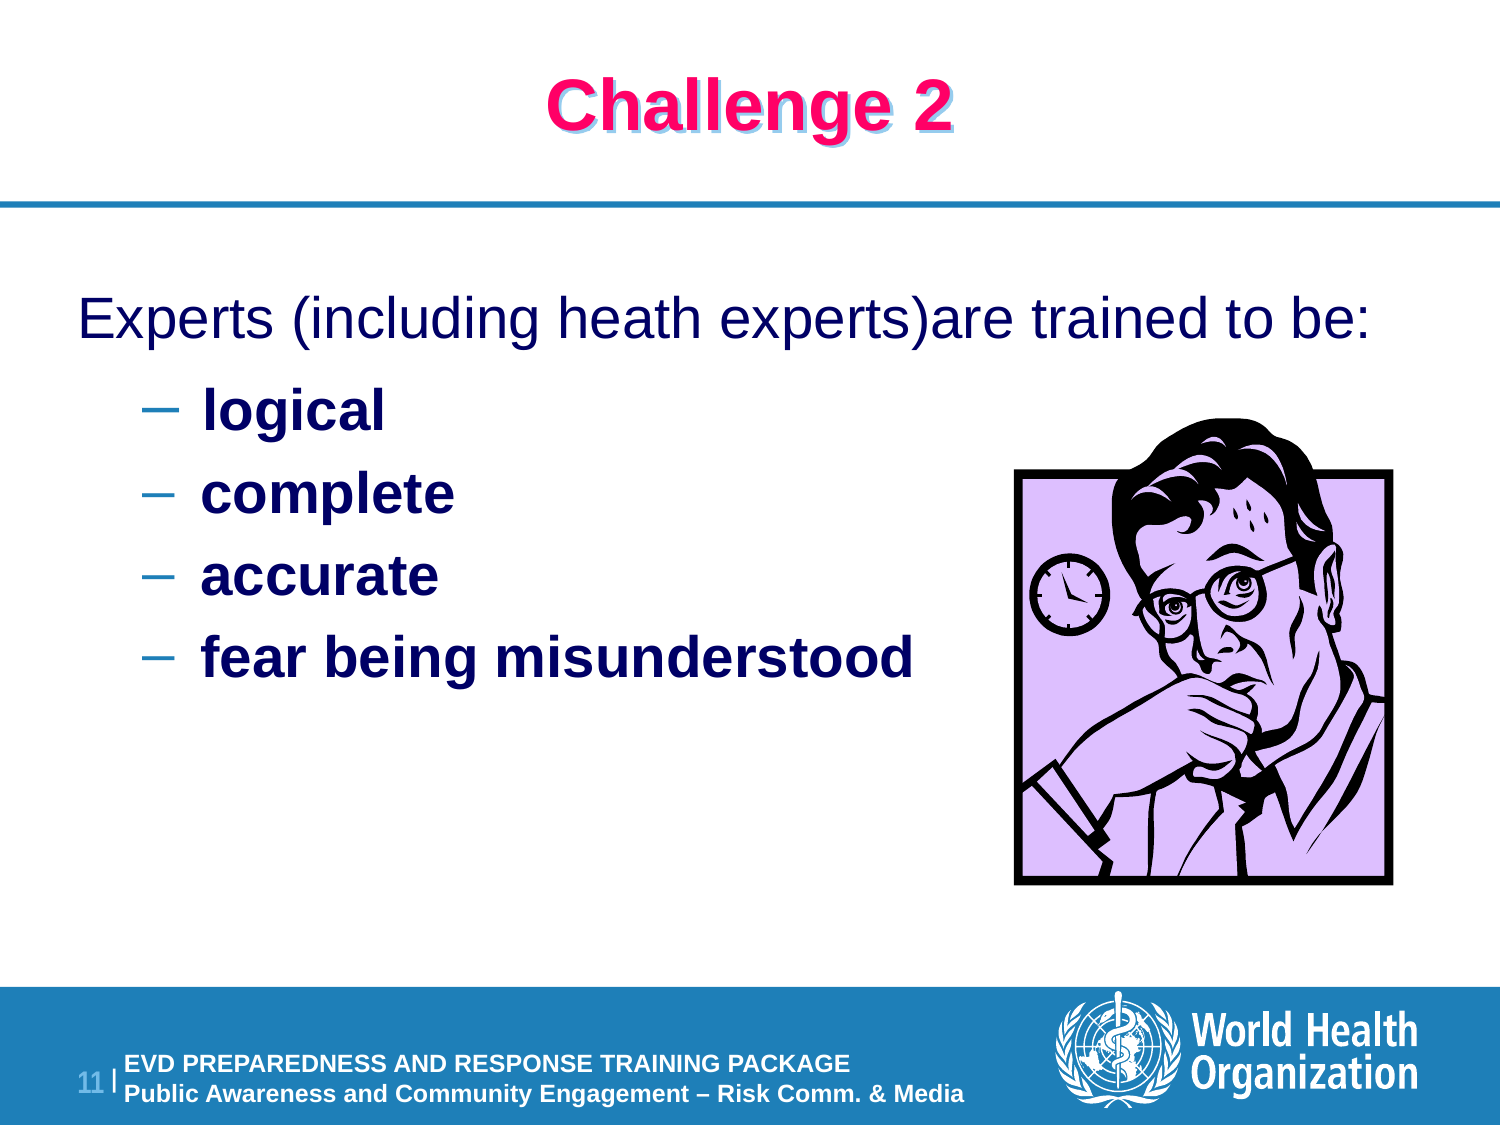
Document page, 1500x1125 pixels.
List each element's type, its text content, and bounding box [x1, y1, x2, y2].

list Experts (including heath experts)are trained to be: logical complete accurate fear being misunderstood [77, 280, 1438, 1038]
text_box Challenge 2 [0, 0, 1500, 204]
picture [1013, 416, 1394, 886]
